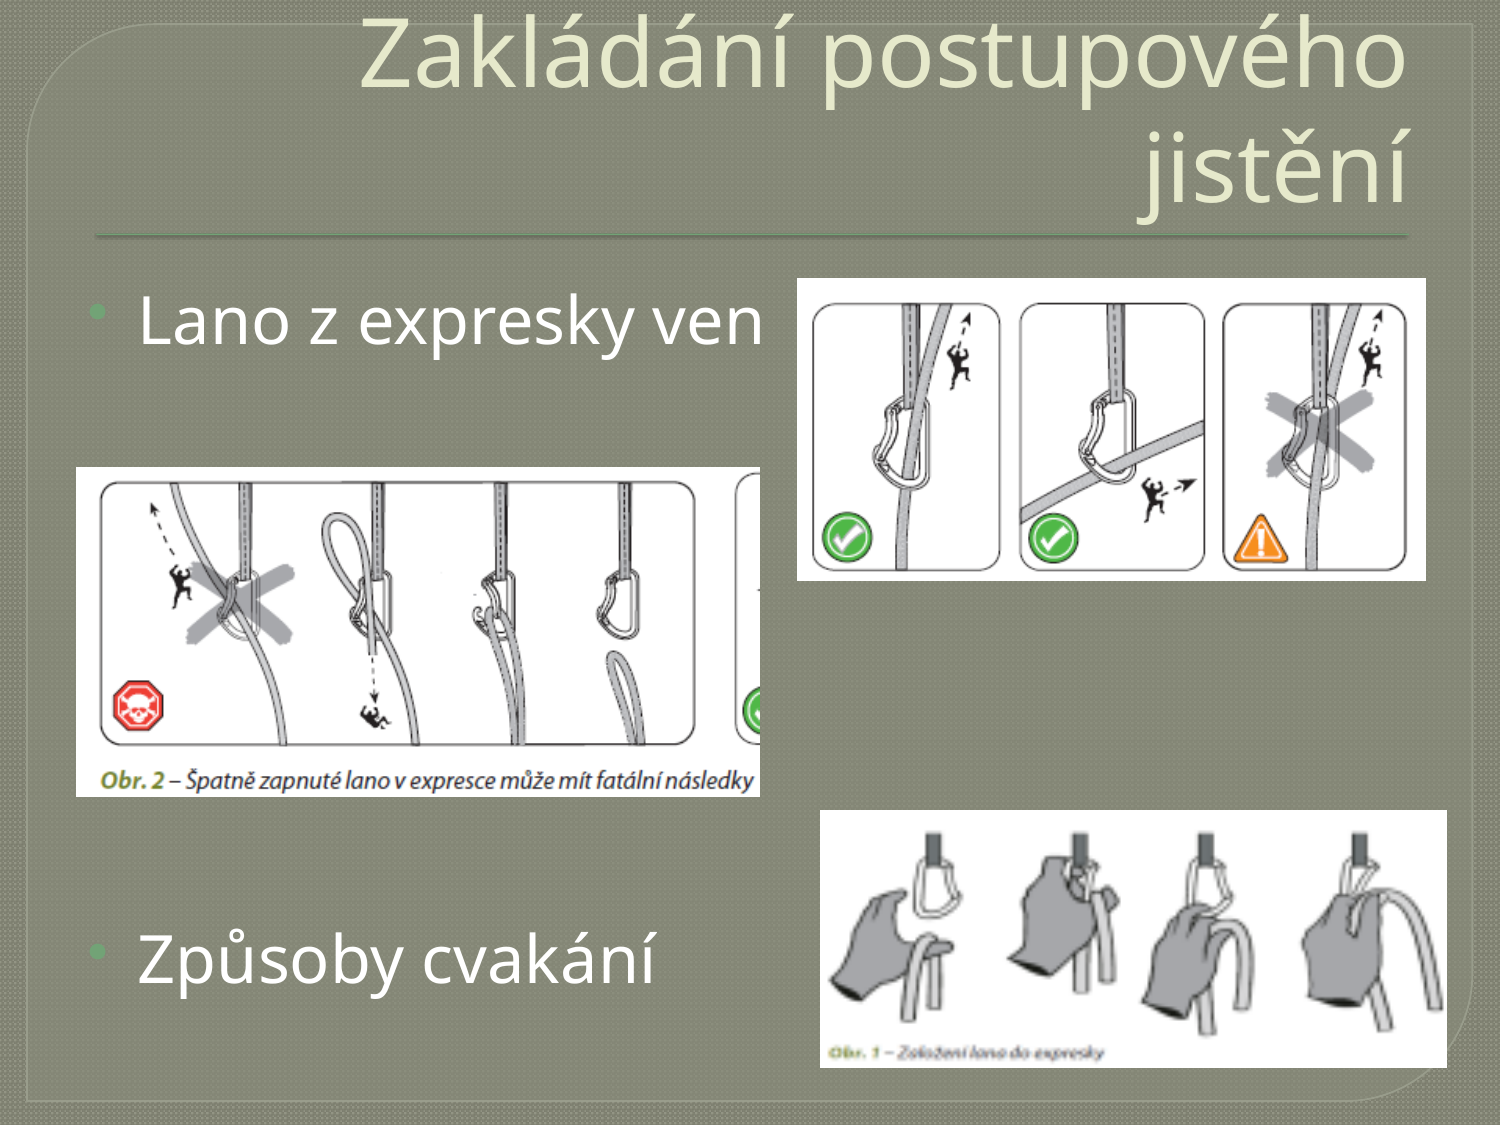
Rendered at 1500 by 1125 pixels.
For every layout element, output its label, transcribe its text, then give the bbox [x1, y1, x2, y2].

picture [796, 278, 1426, 581]
list Lano z expresky ven Způsoby cvakání [75, 270, 1425, 1013]
picture [820, 810, 1448, 1068]
title Zakládání postupového jistění [75, 41, 1425, 230]
picture [76, 467, 760, 797]
